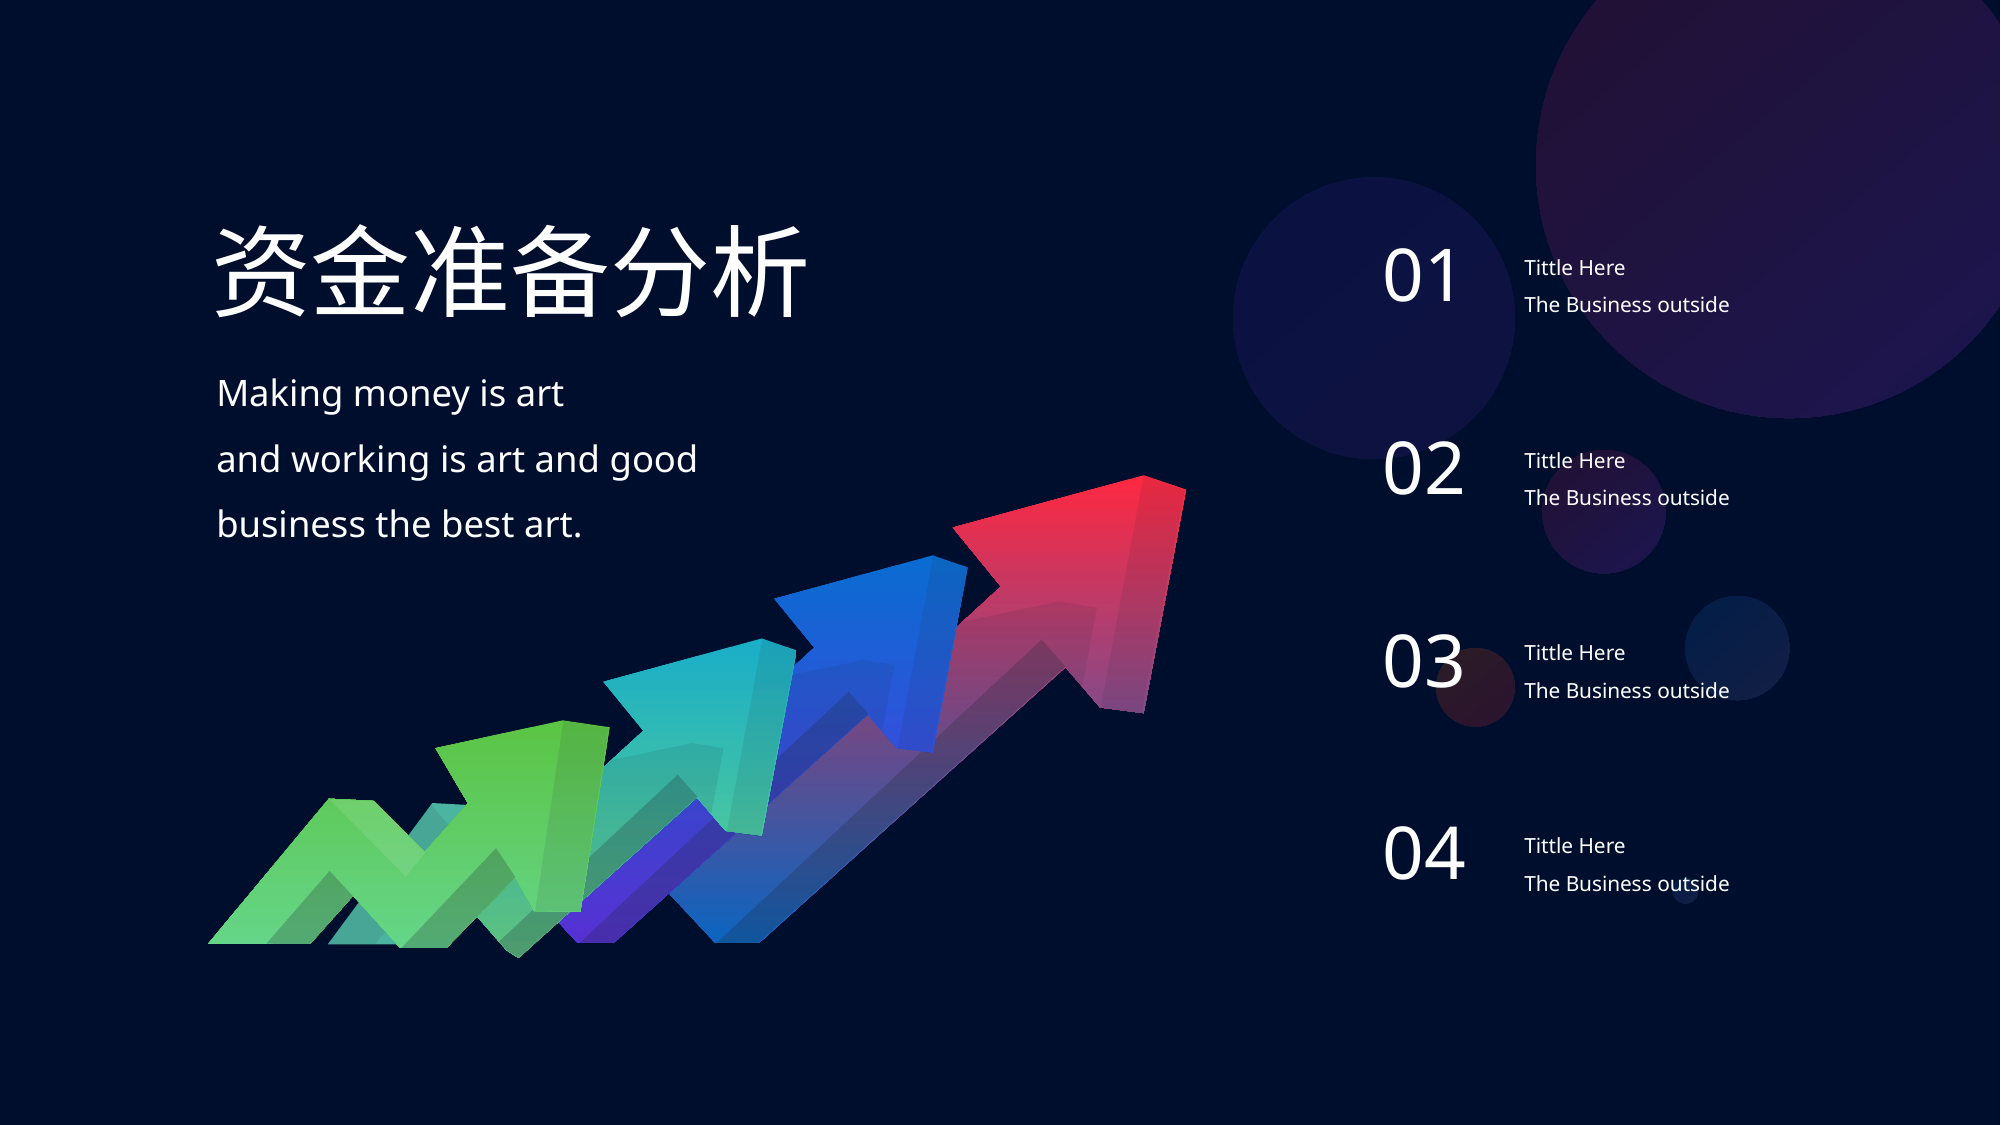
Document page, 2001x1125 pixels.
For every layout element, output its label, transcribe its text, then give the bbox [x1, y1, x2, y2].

text_box [1673, 896, 1697, 904]
text_box Tittle Here The Business outside [1524, 820, 1731, 896]
text_box [1542, 510, 1666, 574]
text_box 03 [1382, 614, 1467, 702]
text_box Tittle Here The Business outside [1524, 434, 1731, 510]
text_box 02 [1382, 421, 1467, 509]
text_box 资金准备分析 [196, 202, 826, 337]
text_box [1439, 648, 1515, 727]
text_box Tittle Here The Business outside [1524, 627, 1731, 703]
text_box 01 [1382, 228, 1467, 317]
text_box Tittle Here The Business outside [1524, 242, 1731, 317]
text_box 04 [1382, 806, 1467, 895]
text_box [1536, 0, 2000, 419]
text_box [1233, 177, 1515, 460]
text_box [208, 475, 1187, 959]
text_box [1689, 596, 1790, 701]
text_box Making money is art and working is art and good business the best art. [216, 348, 700, 475]
